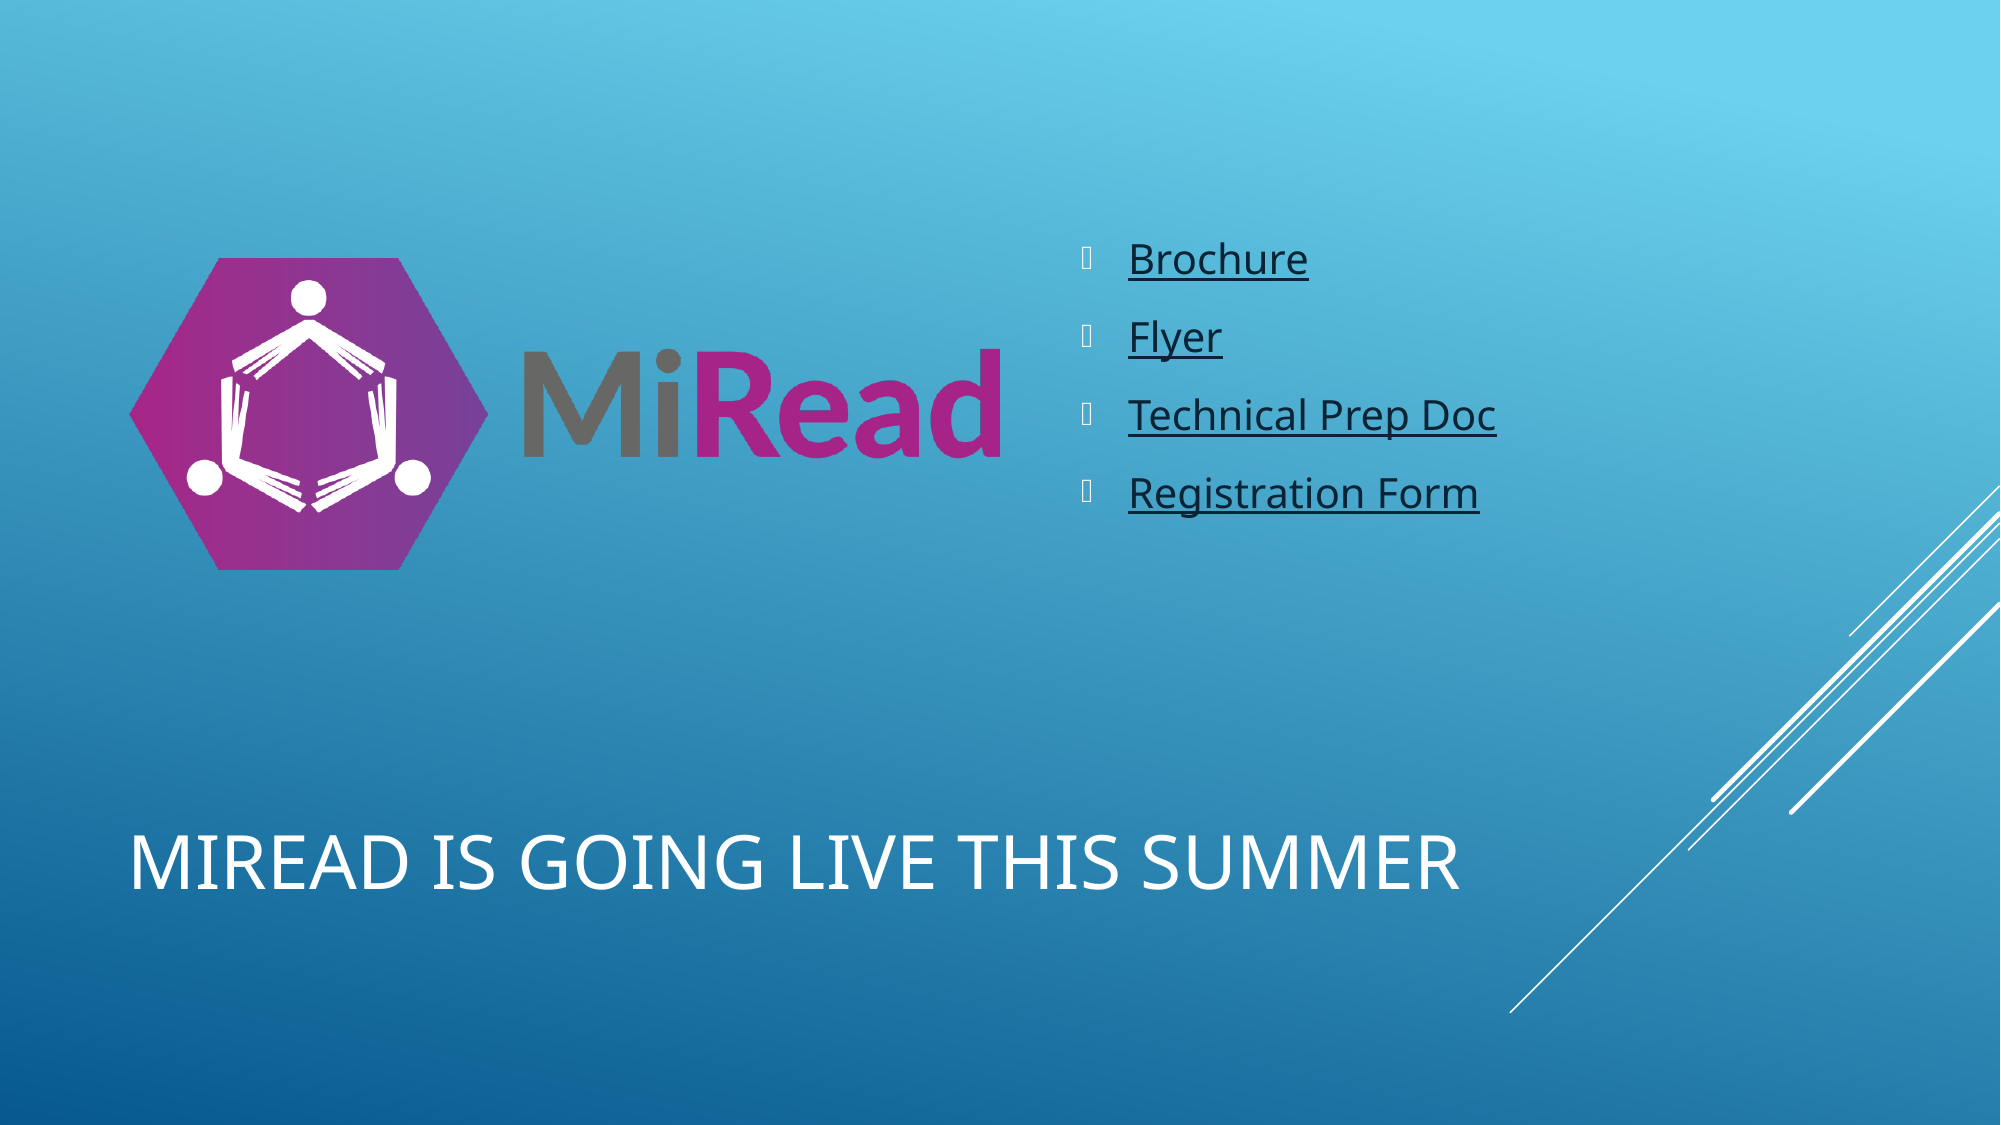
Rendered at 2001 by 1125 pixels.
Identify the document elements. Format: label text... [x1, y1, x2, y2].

picture [129, 257, 1001, 570]
list Brochure Flyer Technical Prep Doc Registration Form [1066, 120, 1792, 707]
title Miread is going live this summer [112, 736, 1513, 984]
